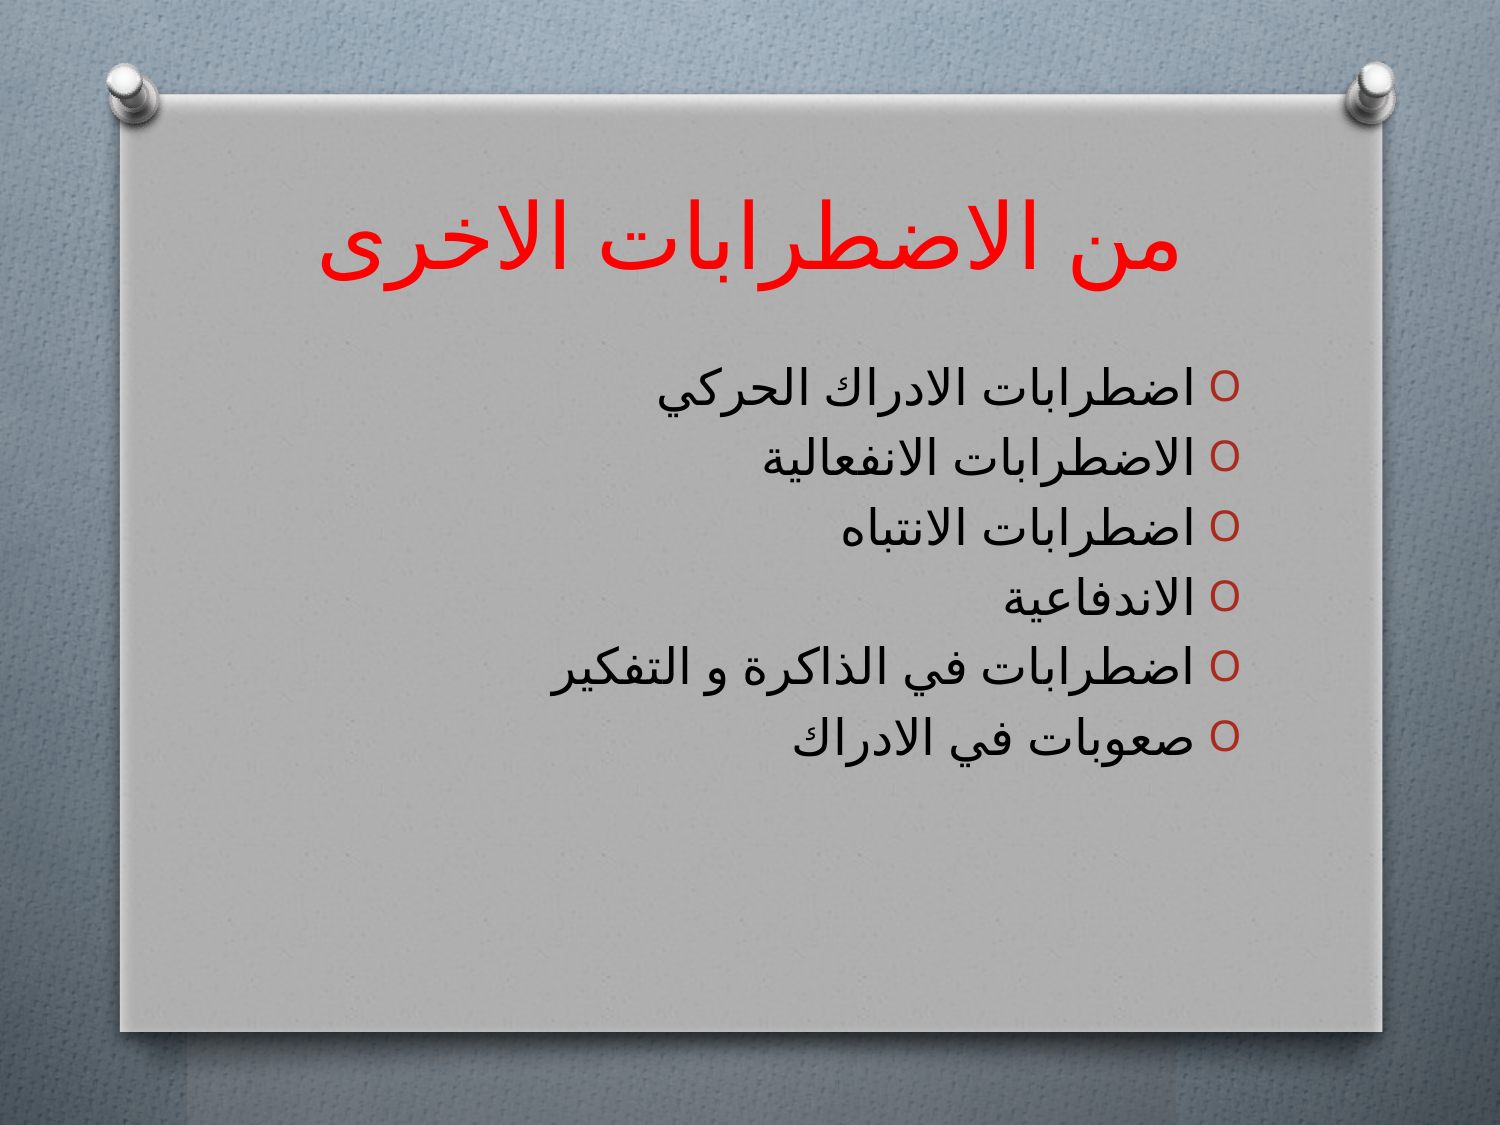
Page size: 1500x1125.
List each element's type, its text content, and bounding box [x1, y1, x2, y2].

title من الاضطرابات الاخرى [179, 134, 1323, 332]
list اضطرابات الادراك الحركي الاضطرابات الانفعالية اضطرابات الانتباه الاندفاعية اضطرابات في الذاكرة و التفكير صعوبات في الادراك [240, 347, 1257, 939]
picture [1317, 35, 1439, 156]
picture [75, 29, 198, 153]
